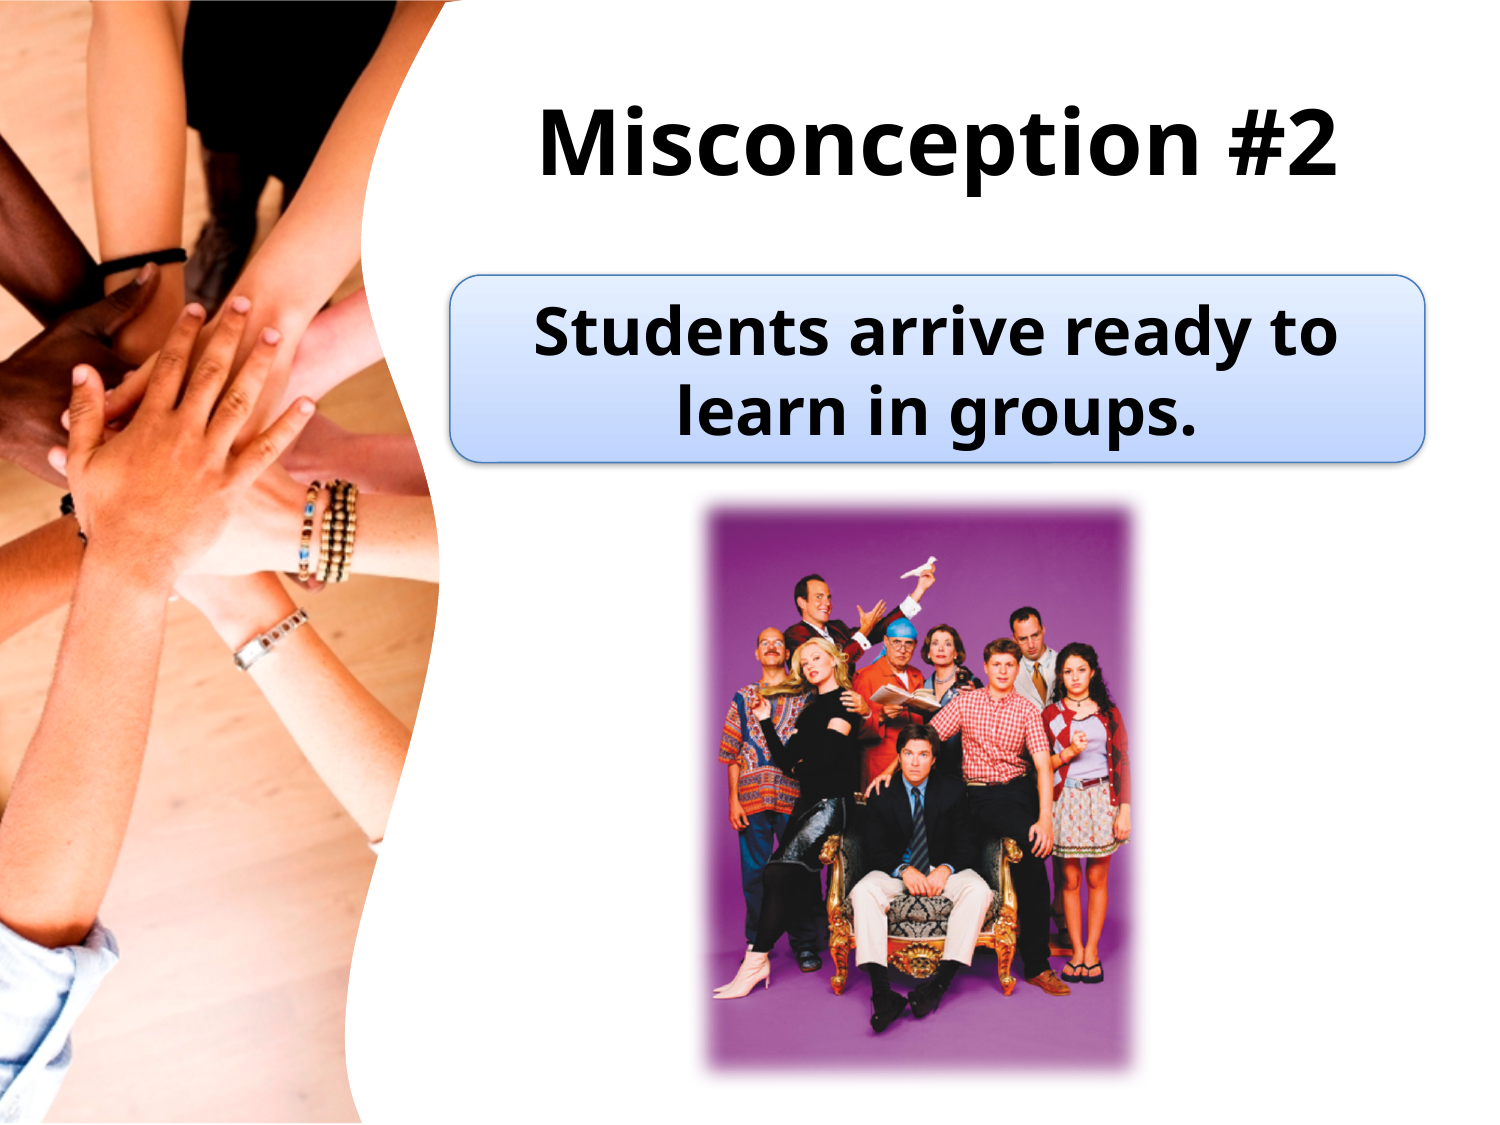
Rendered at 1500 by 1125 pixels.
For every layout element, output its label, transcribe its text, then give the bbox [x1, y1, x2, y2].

picture [687, 487, 1151, 1092]
text_box Students arrive ready to learn in groups. [449, 274, 1426, 464]
picture [0, 0, 456, 1125]
title Misconception #2 [450, 45, 1425, 233]
